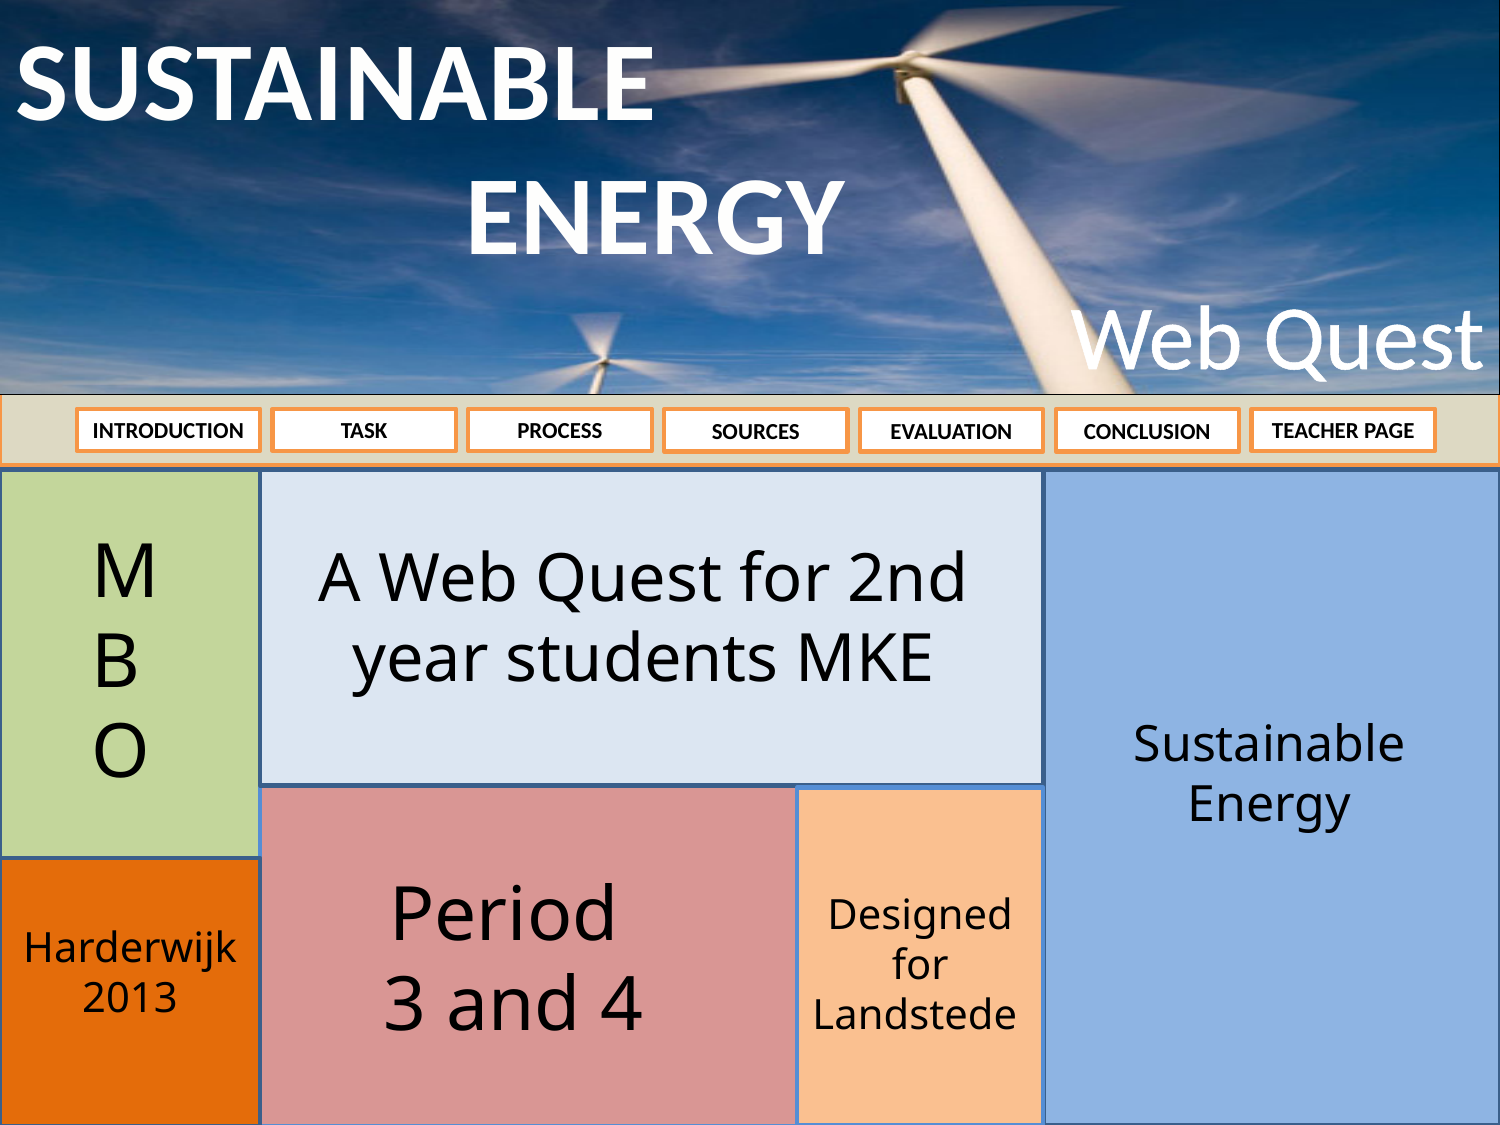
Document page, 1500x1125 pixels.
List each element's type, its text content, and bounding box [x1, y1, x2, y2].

text_box [795, 785, 1045, 1125]
text_box M B O [76, 514, 176, 800]
text_box [0, 395, 1500, 467]
text_box [1041, 467, 1500, 1125]
text_box SUSTAINABLE ENERGY Web Quest [0, 0, 1500, 395]
text_box Sustainable Energy [1104, 703, 1436, 839]
text_box [258, 467, 1041, 788]
text_box Designed for Landstede [797, 880, 1044, 1046]
text_box [258, 788, 795, 1125]
text_box Harderwijk 2013 [0, 913, 261, 1029]
text_box [0, 856, 262, 1125]
text_box A Web Quest for 2nd year students MKE [301, 527, 987, 702]
text_box [0, 467, 258, 856]
text_box Period 3 and 4 [301, 857, 727, 1053]
text_box [1352, 402, 1500, 463]
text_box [76, 408, 1436, 453]
